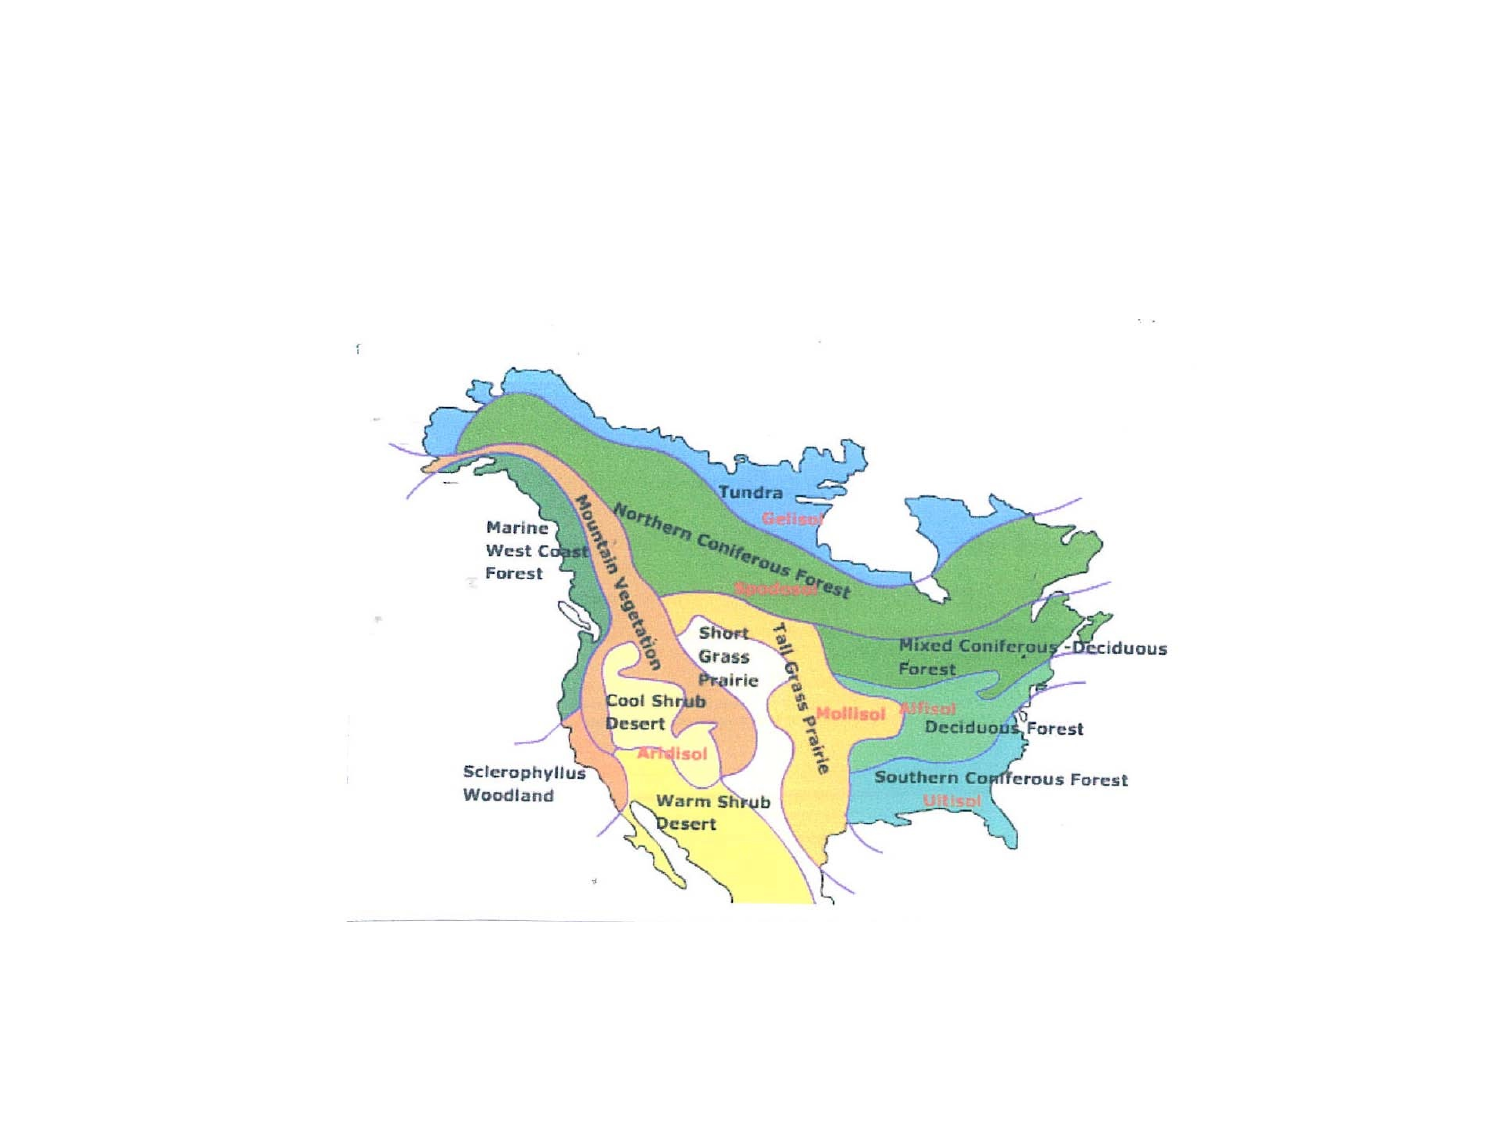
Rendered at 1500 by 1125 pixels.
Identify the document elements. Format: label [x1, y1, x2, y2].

list [337, 319, 1200, 922]
